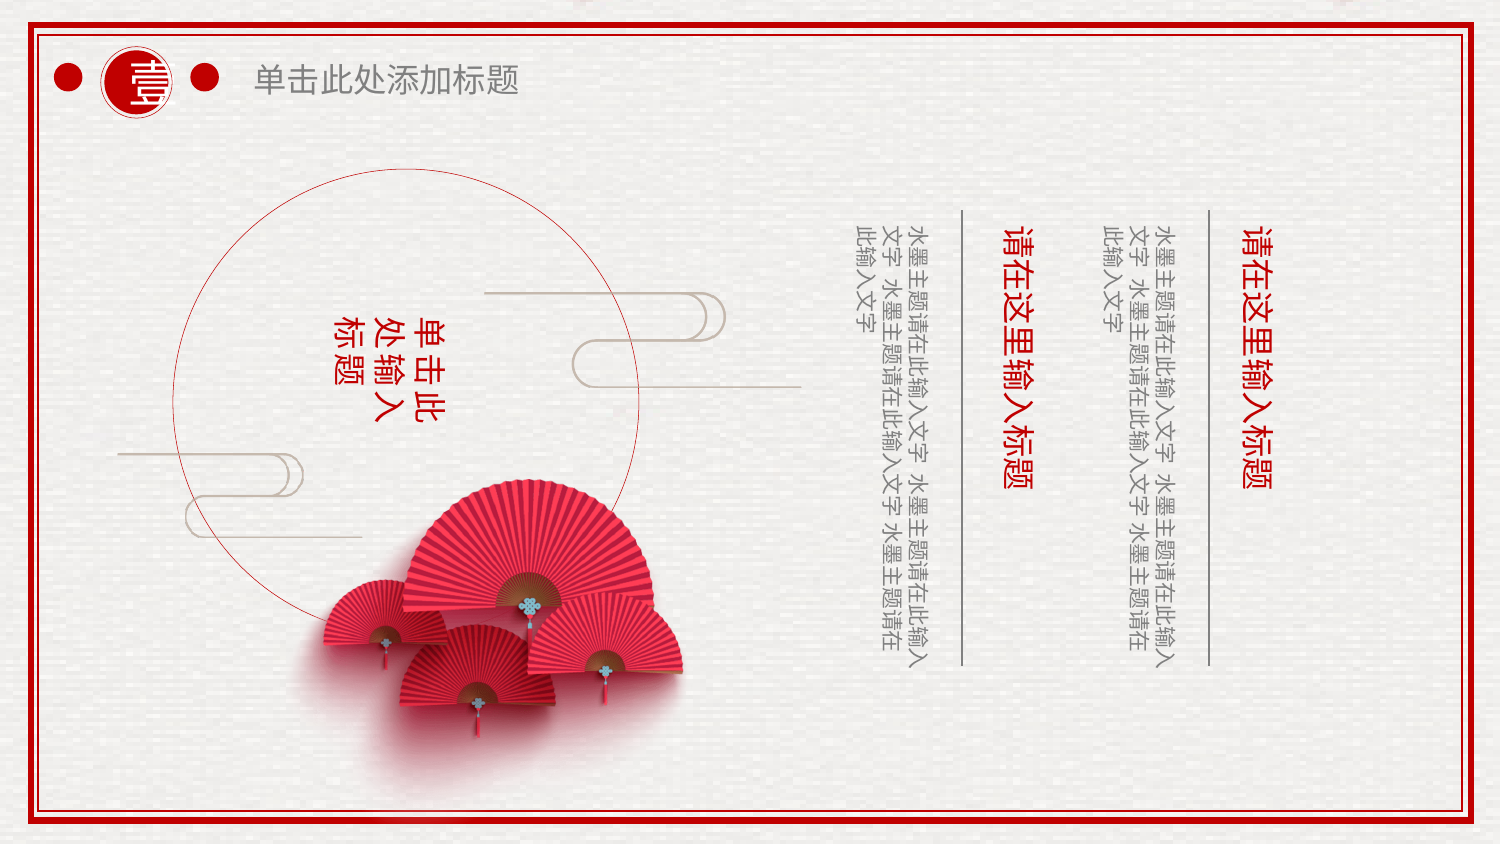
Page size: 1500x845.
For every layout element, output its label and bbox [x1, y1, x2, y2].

picture [0, 0, 1500, 844]
text_box [1077, 210, 1286, 681]
text_box [830, 210, 1048, 681]
text_box [85, 169, 804, 636]
